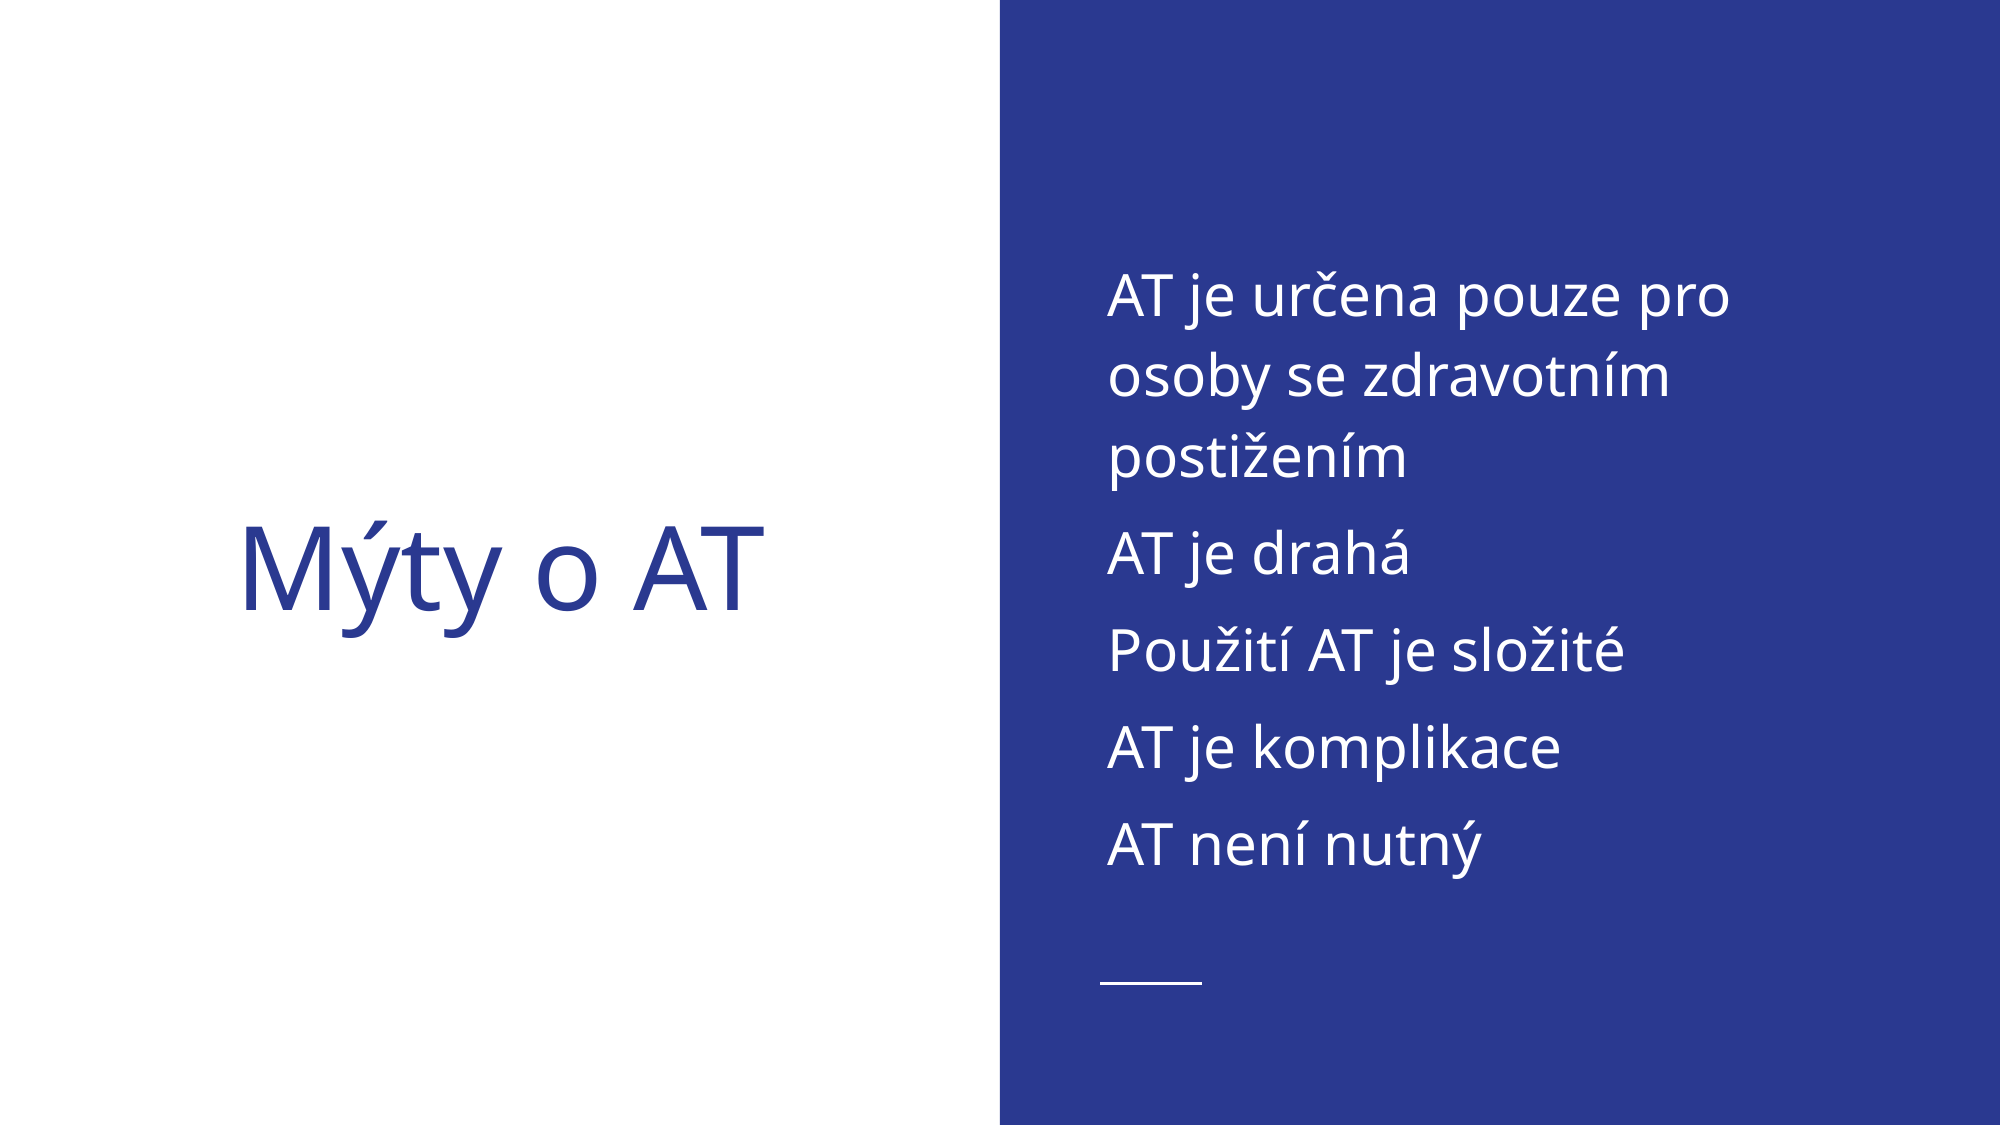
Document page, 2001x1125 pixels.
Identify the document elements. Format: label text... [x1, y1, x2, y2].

list AT je určena pouze pro osoby se zdravotním postižením AT je drahá Použití AT je složité AT je komplikace AT není nutný [1080, 158, 1920, 967]
title Mýty o AT [58, 483, 943, 642]
